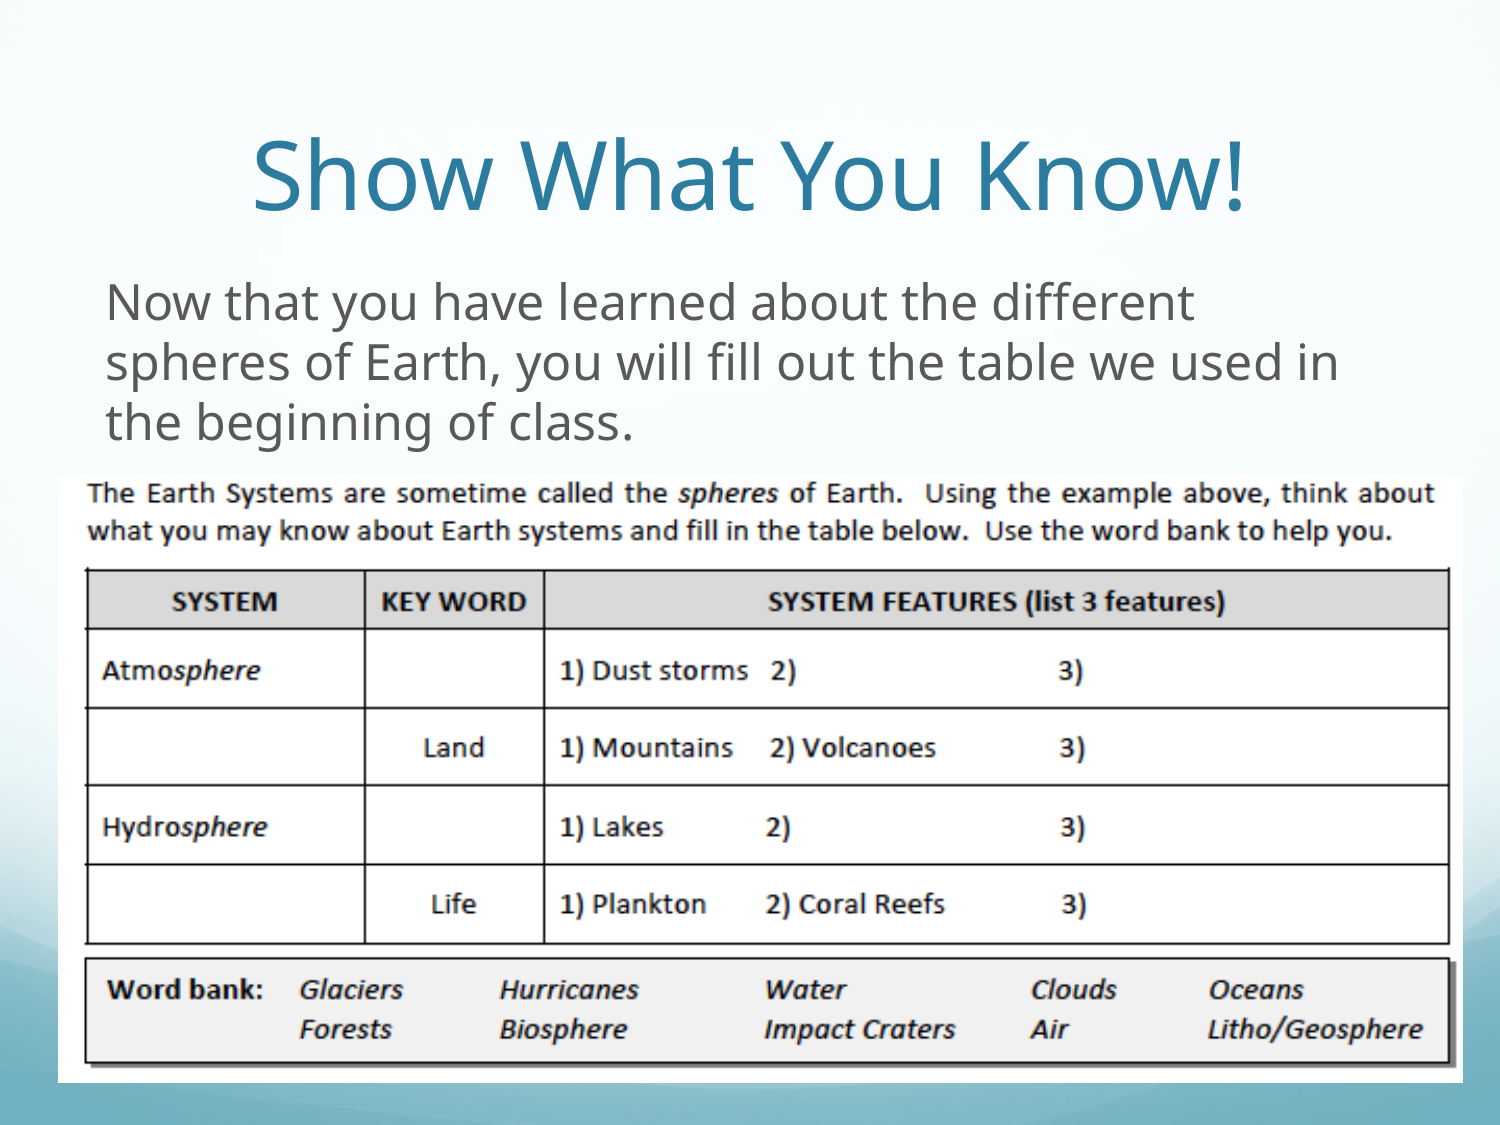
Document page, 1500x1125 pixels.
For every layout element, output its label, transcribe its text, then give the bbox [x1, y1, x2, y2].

title Show What You Know! [90, 17, 1410, 237]
list Now that you have learned about the different spheres of Earth, you will fill out the table we used in the beginning of class. [90, 262, 1410, 473]
picture [57, 475, 1463, 1084]
